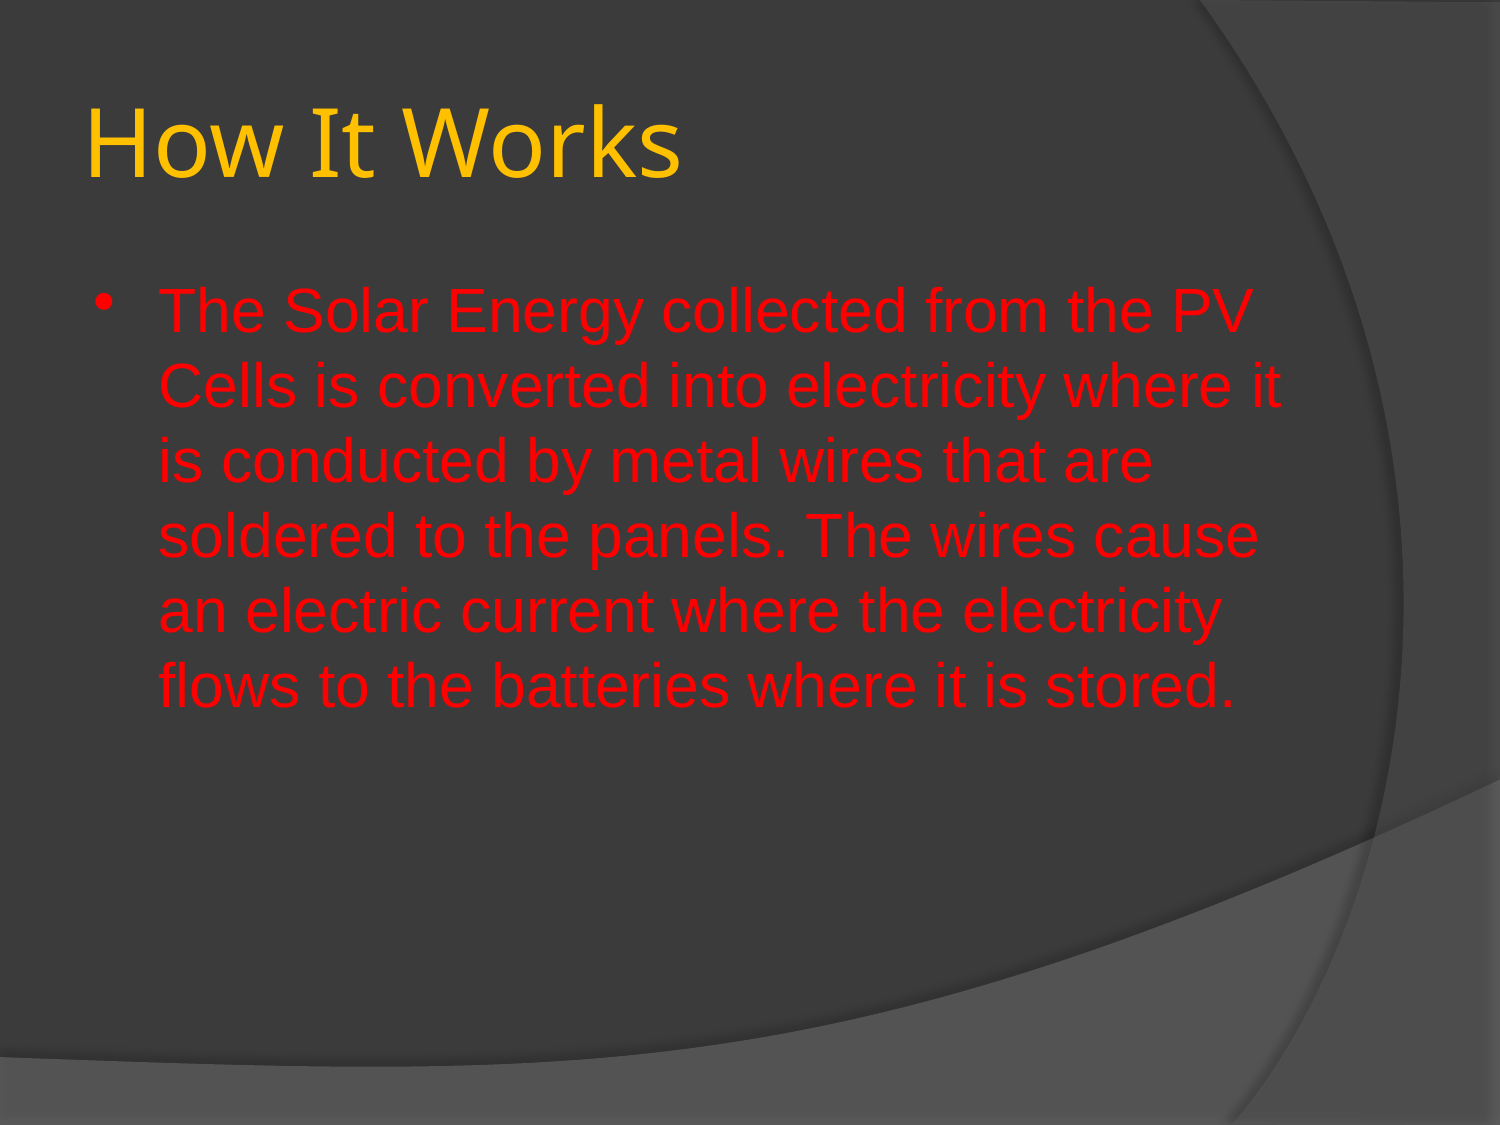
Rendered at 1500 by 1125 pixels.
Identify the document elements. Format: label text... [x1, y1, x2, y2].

title How It Works [75, 45, 1300, 233]
list The Solar Energy collected from the PV Cells is converted into electricity where it is conducted by metal wires that are soldered to the panels. The wires cause an electric current where the electricity flows to the batteries where it is stored. [75, 262, 1300, 1005]
